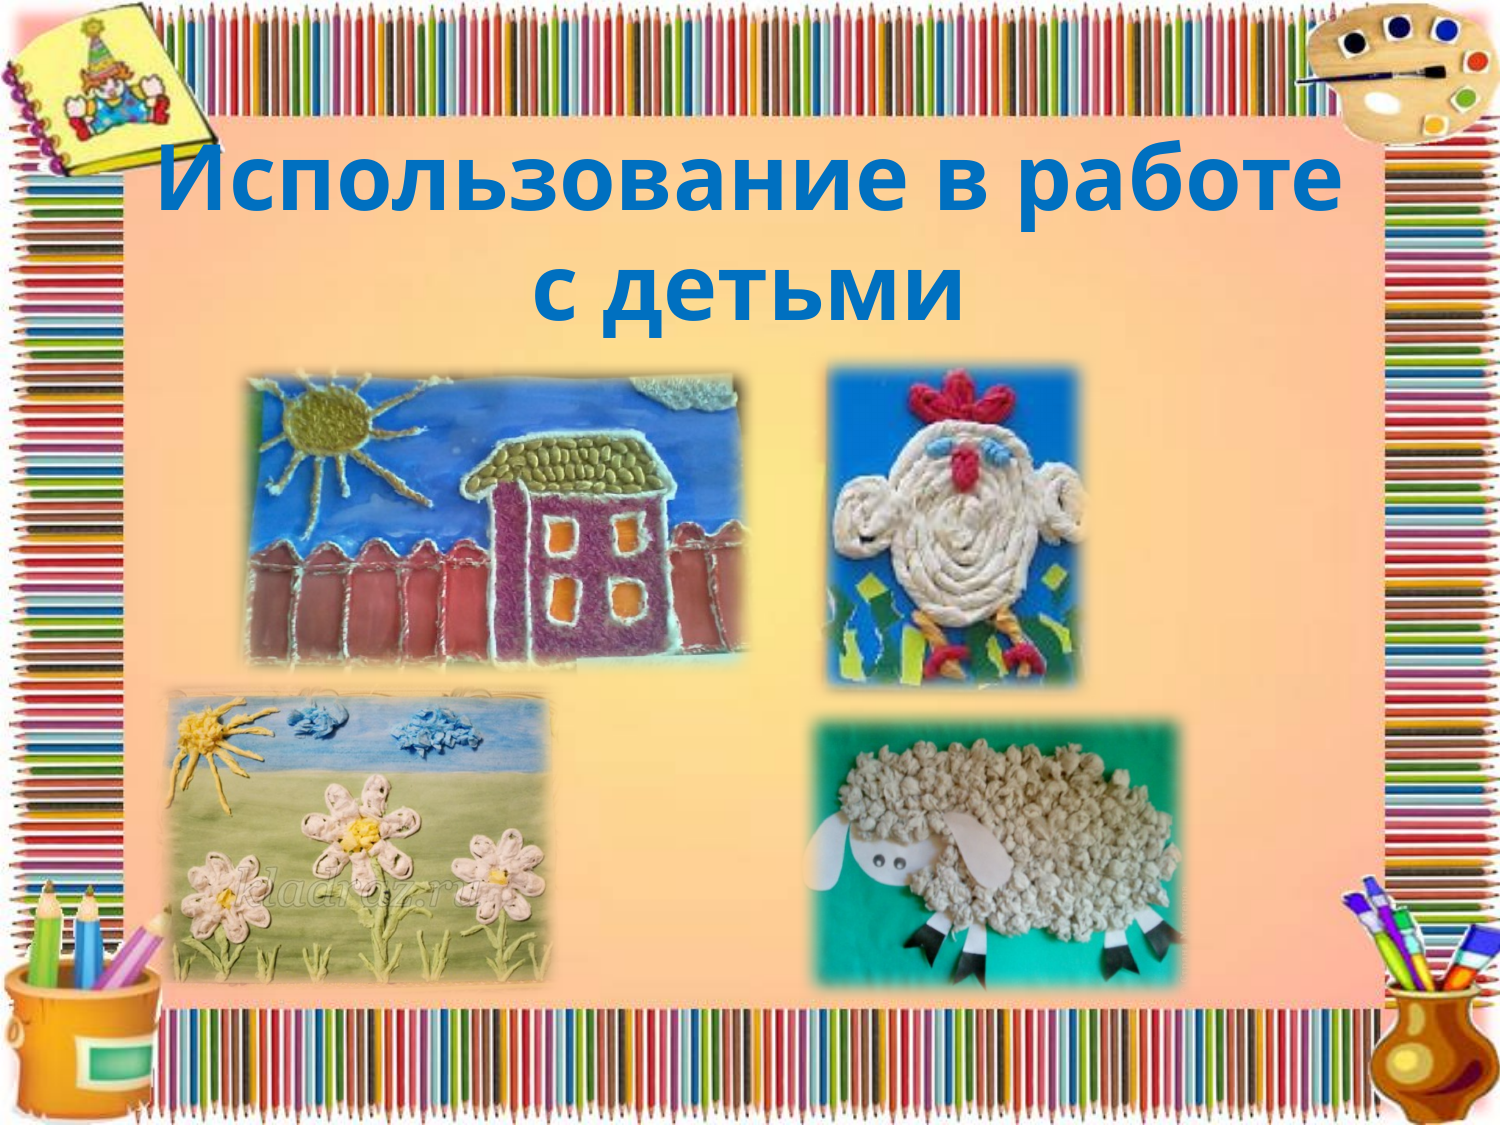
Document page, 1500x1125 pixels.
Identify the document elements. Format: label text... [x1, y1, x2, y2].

picture [0, 0, 1500, 1125]
title Использование в работе с детьми [135, 152, 1365, 305]
